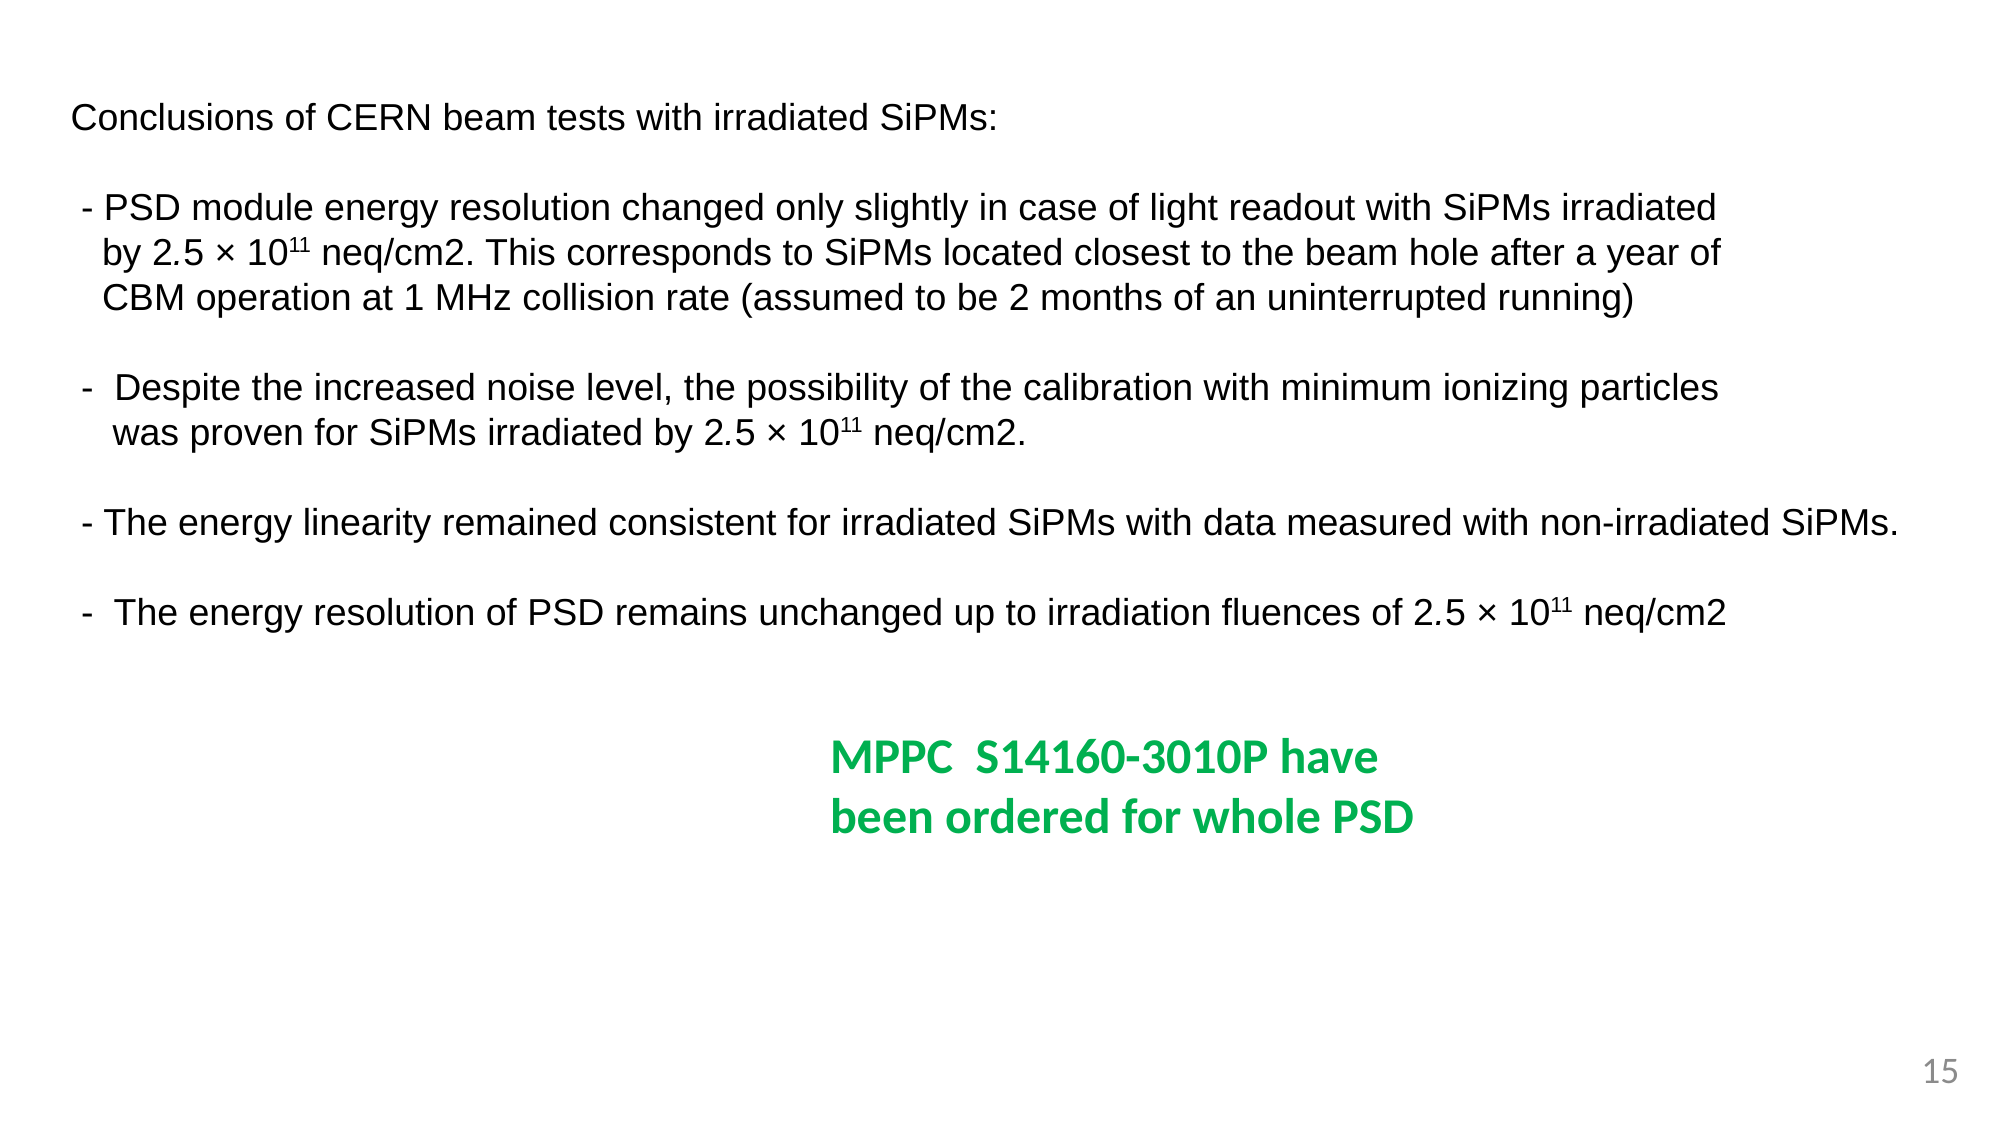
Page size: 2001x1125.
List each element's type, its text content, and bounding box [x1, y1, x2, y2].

text_box MPPC S14160-3010P have been ordered for whole PSD [815, 715, 1484, 853]
text_box Conclusions of CERN beam tests with irradiated SiPMs: - PSD module energy resolution changed only slightly in case of light readout with SiPMs irradiated by 2.5 × 1011 neq/cm2. This corresponds to SiPMs located closest to the beam hole after a year of CBM operation at 1 MHz collision rate (assumed to be 2 months of an uninterrupted running) - Despite the increased noise level, the possibility of the calibration with minimum ionizing particles was proven for SiPMs irradiated by 2.5 × 1011 neq/cm2. - The energy linearity remained consistent for irradiated SiPMs with data measured with non-irradiated SiPMs. - The energy resolution of PSD remains unchanged up to irradiation fluences of 2.5 × 1011 neq/cm2 [55, 85, 1925, 972]
text_box <номер> [1524, 1038, 1975, 1099]
